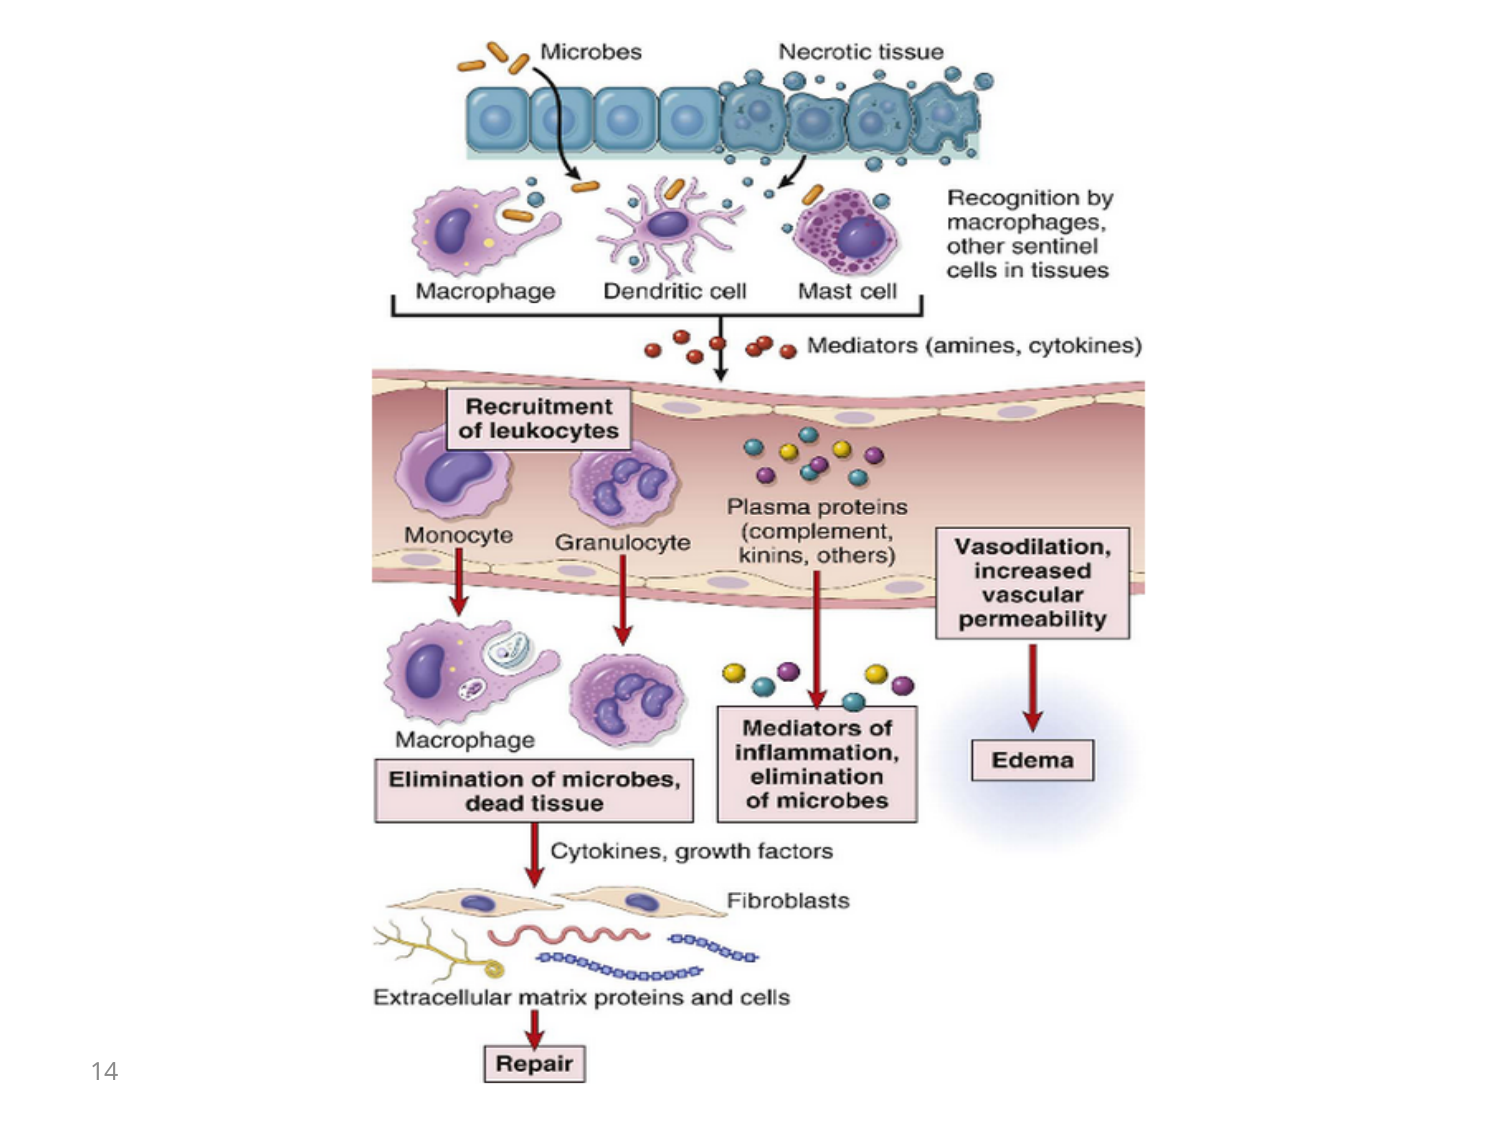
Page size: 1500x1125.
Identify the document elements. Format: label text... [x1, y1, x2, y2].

picture [336, 10, 1176, 1108]
slide_number 14 [75, 1042, 331, 1103]
